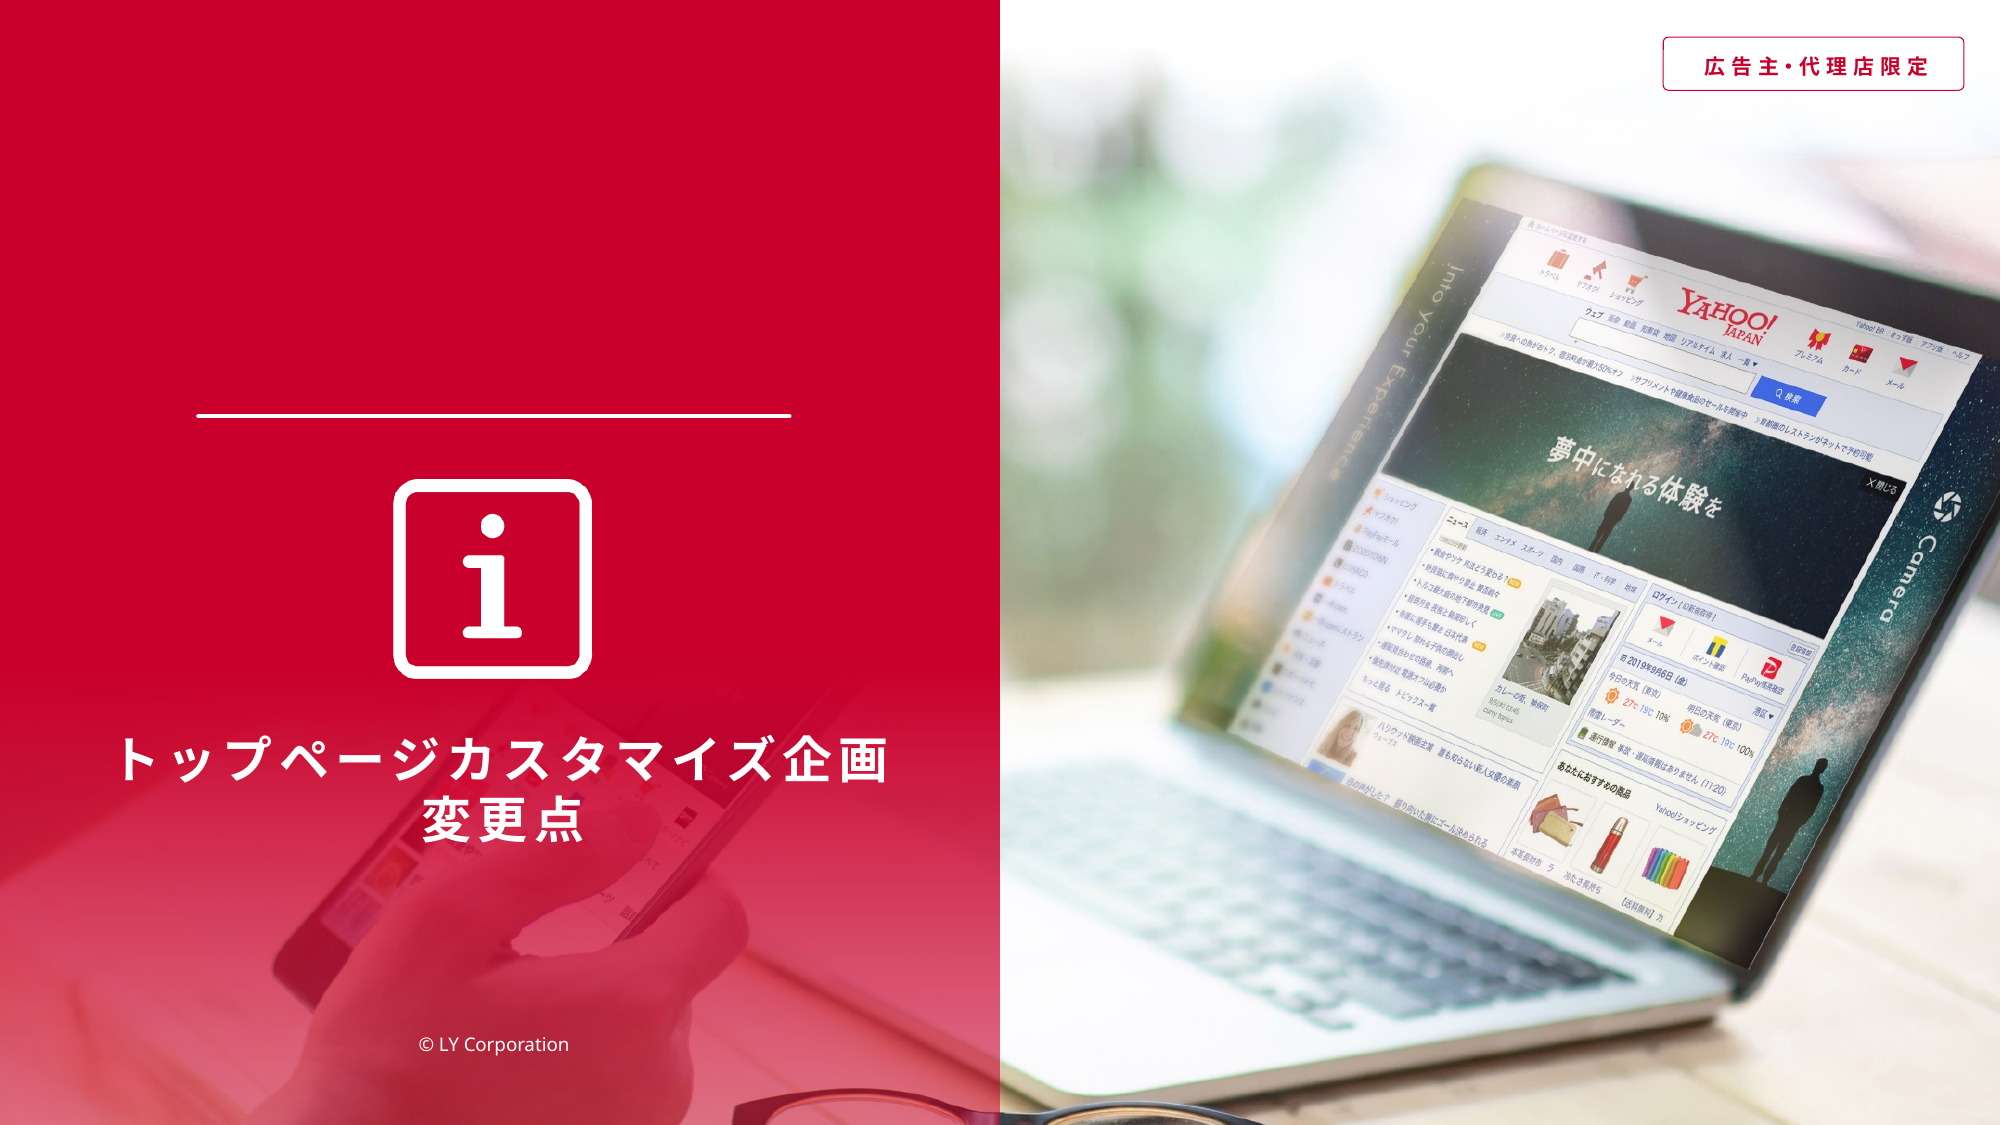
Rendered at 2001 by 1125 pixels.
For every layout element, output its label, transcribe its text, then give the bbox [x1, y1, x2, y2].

picture [1000, 0, 2000, 1125]
list トップページカスタマイズ企画 変更点 [77, 721, 929, 954]
picture [361, 454, 623, 696]
